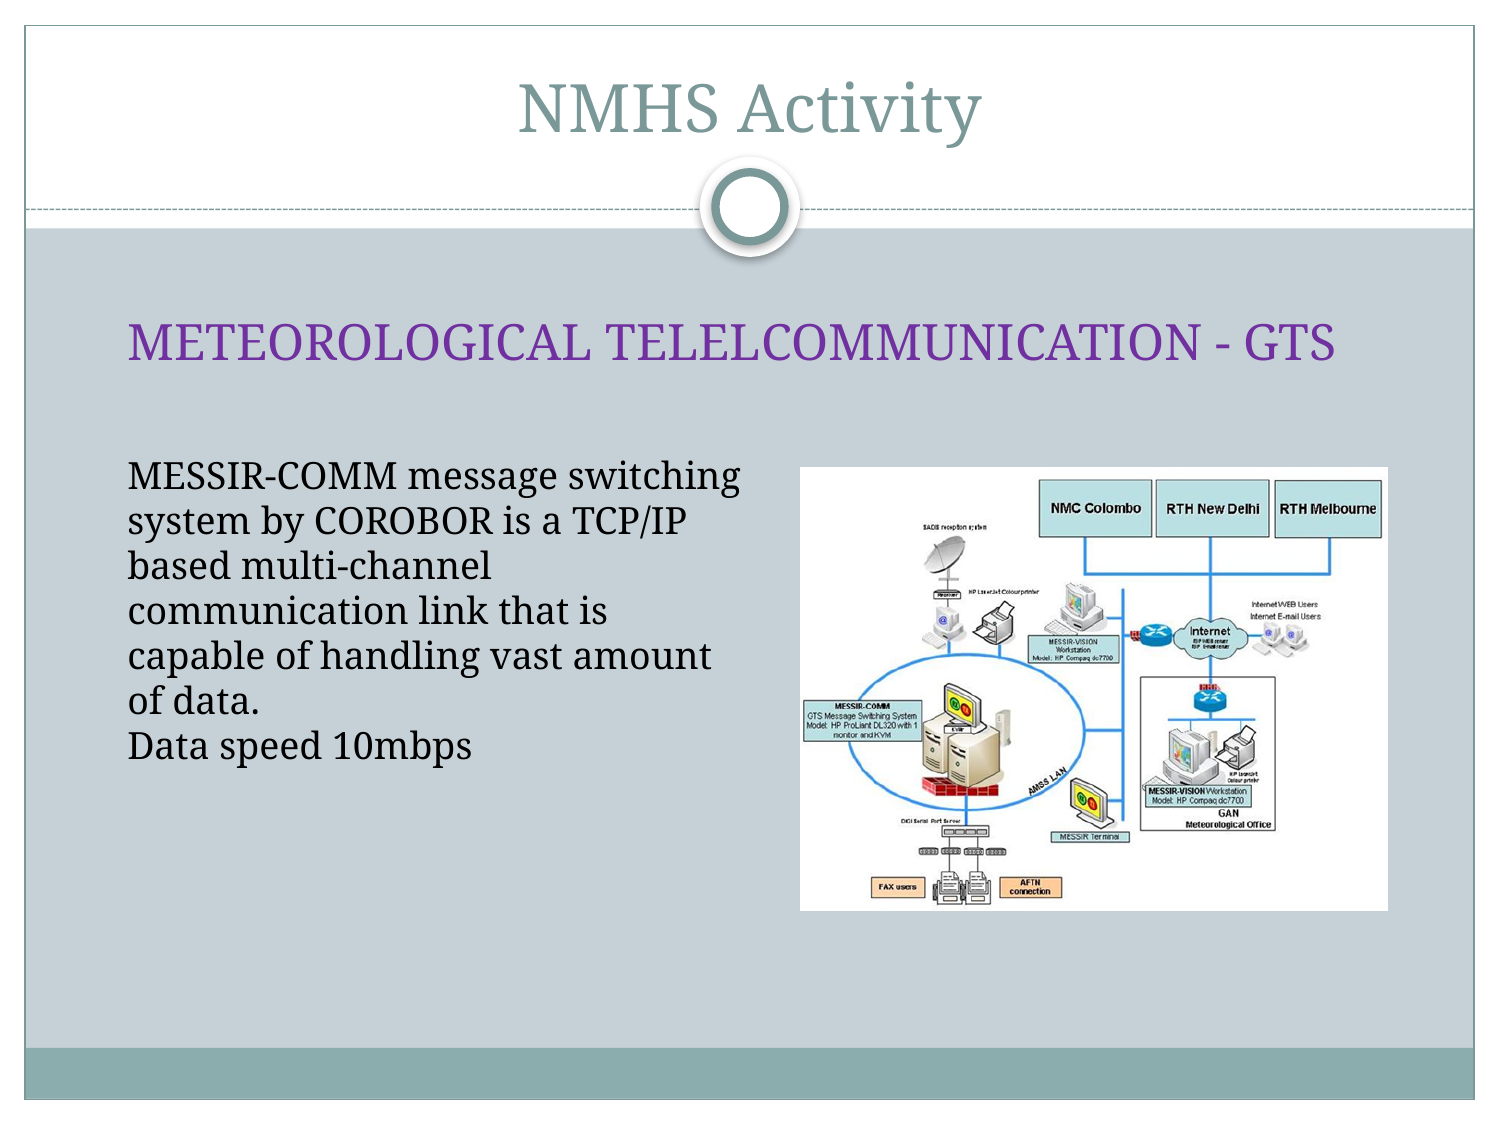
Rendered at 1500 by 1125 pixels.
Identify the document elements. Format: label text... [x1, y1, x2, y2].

list METEOROLOGICAL TELELCOMMUNICATION - GTS [112, 302, 1388, 988]
title NMHS Activity [0, 54, 1500, 153]
picture [800, 467, 1388, 911]
text_box MESSIR-COMM message switching system by COROBOR is a TCP/IP based multi-channel communication link that is capable of handling vast amount of data. Data speed 10mbps [112, 444, 762, 775]
